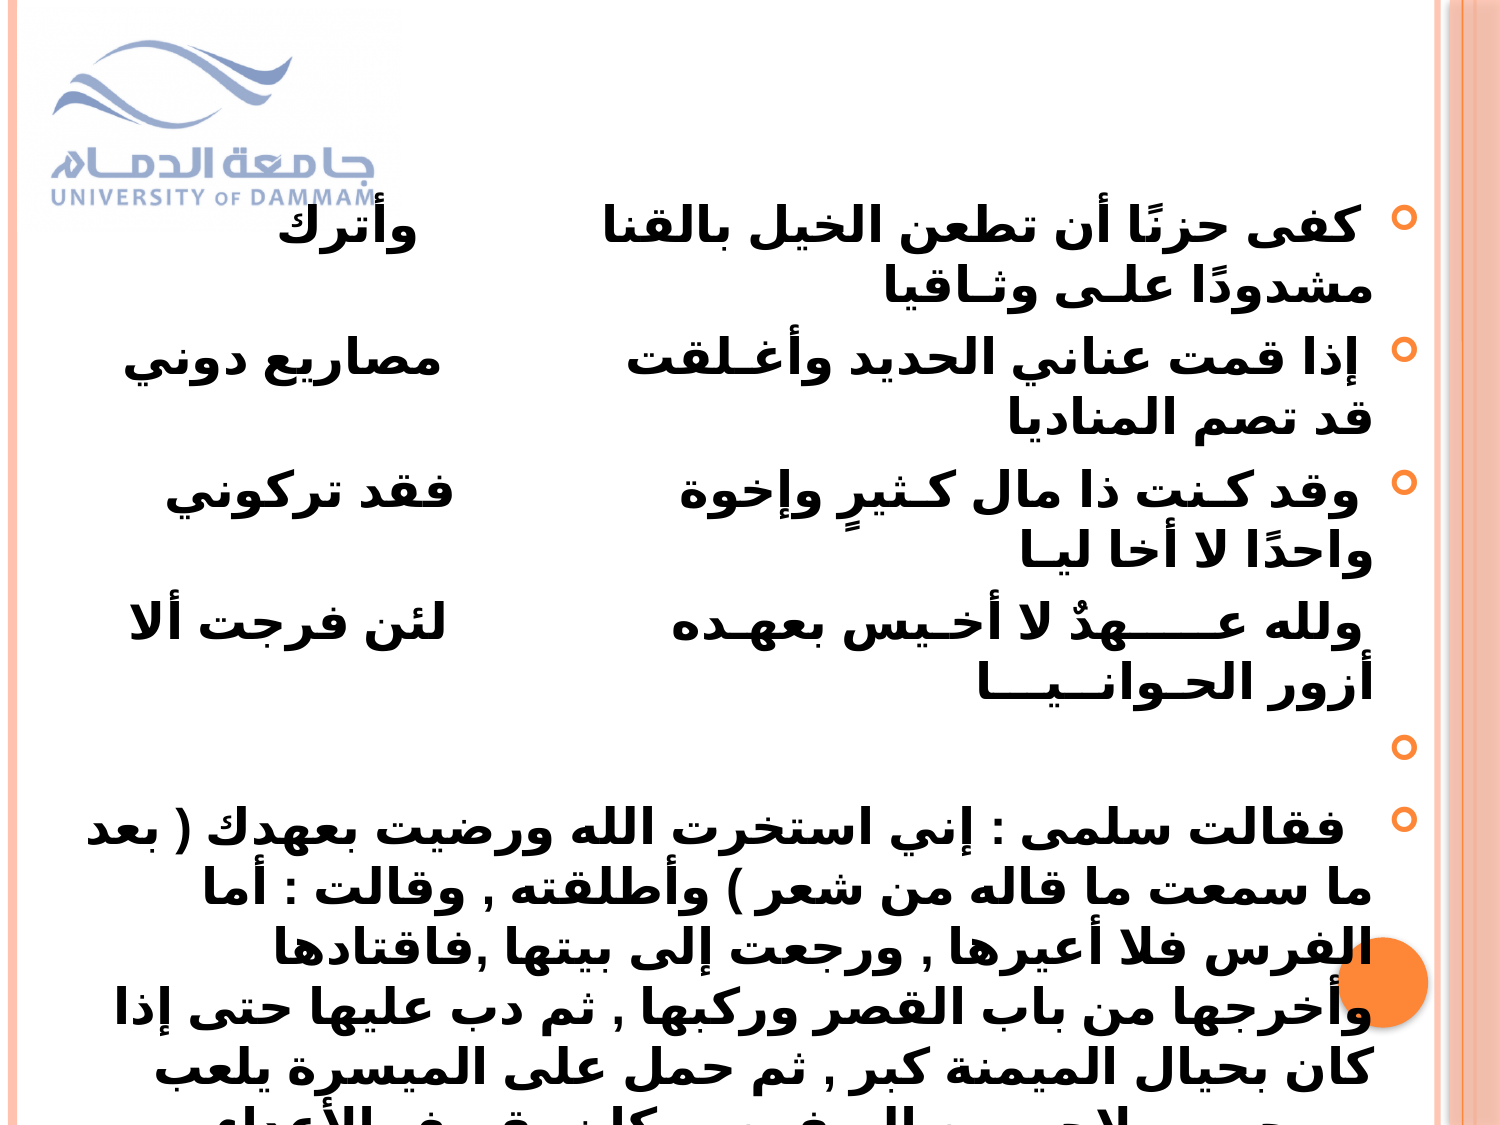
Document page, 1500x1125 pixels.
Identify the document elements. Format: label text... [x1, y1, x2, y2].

picture [17, 7, 402, 233]
list كفى حزنًا أن تطعن الخيل بالقنا وأترك مشدودًا علـى وثـاقيا إذا قمت عناني الحديد وأغـلقت مصاريع دوني قد تصم المناديا وقد كـنت ذا مال كـثيرٍ وإخوة فقد تركوني واحدًا لا أخا ليـا ولله عـــــهدٌ لا أخـيس بعهـده لئن فرجت ألا أزور الحـوانــيـــا فقالت سلمى : إني استخرت الله ورضيت بعهدك ( بعد ما سمعت ما قاله من شعر ) وأطلقته , وقالت : أما الفرس فلا أعيرها , ورجعت إلى بيتها ,فاقتادها وأخرجها من باب القصر وركبها , ثم دب عليها حتى إذا كان بحيال الميمنة كبر , ثم حمل على الميسرة يلعب برمحه وسلاحه بين الصفين , وكان يقصف الأعداء بسيفه قصفًا منكرًا , وتعجب الناس منه وهم لا يعرفونه , وجعل سعد يقول وهو مشرف على الناس من فوق القصر : والله لولا محبس أبي محجن لقلت هذا أبو محجن ، وهذه البلقاء . [64, 184, 1436, 1125]
